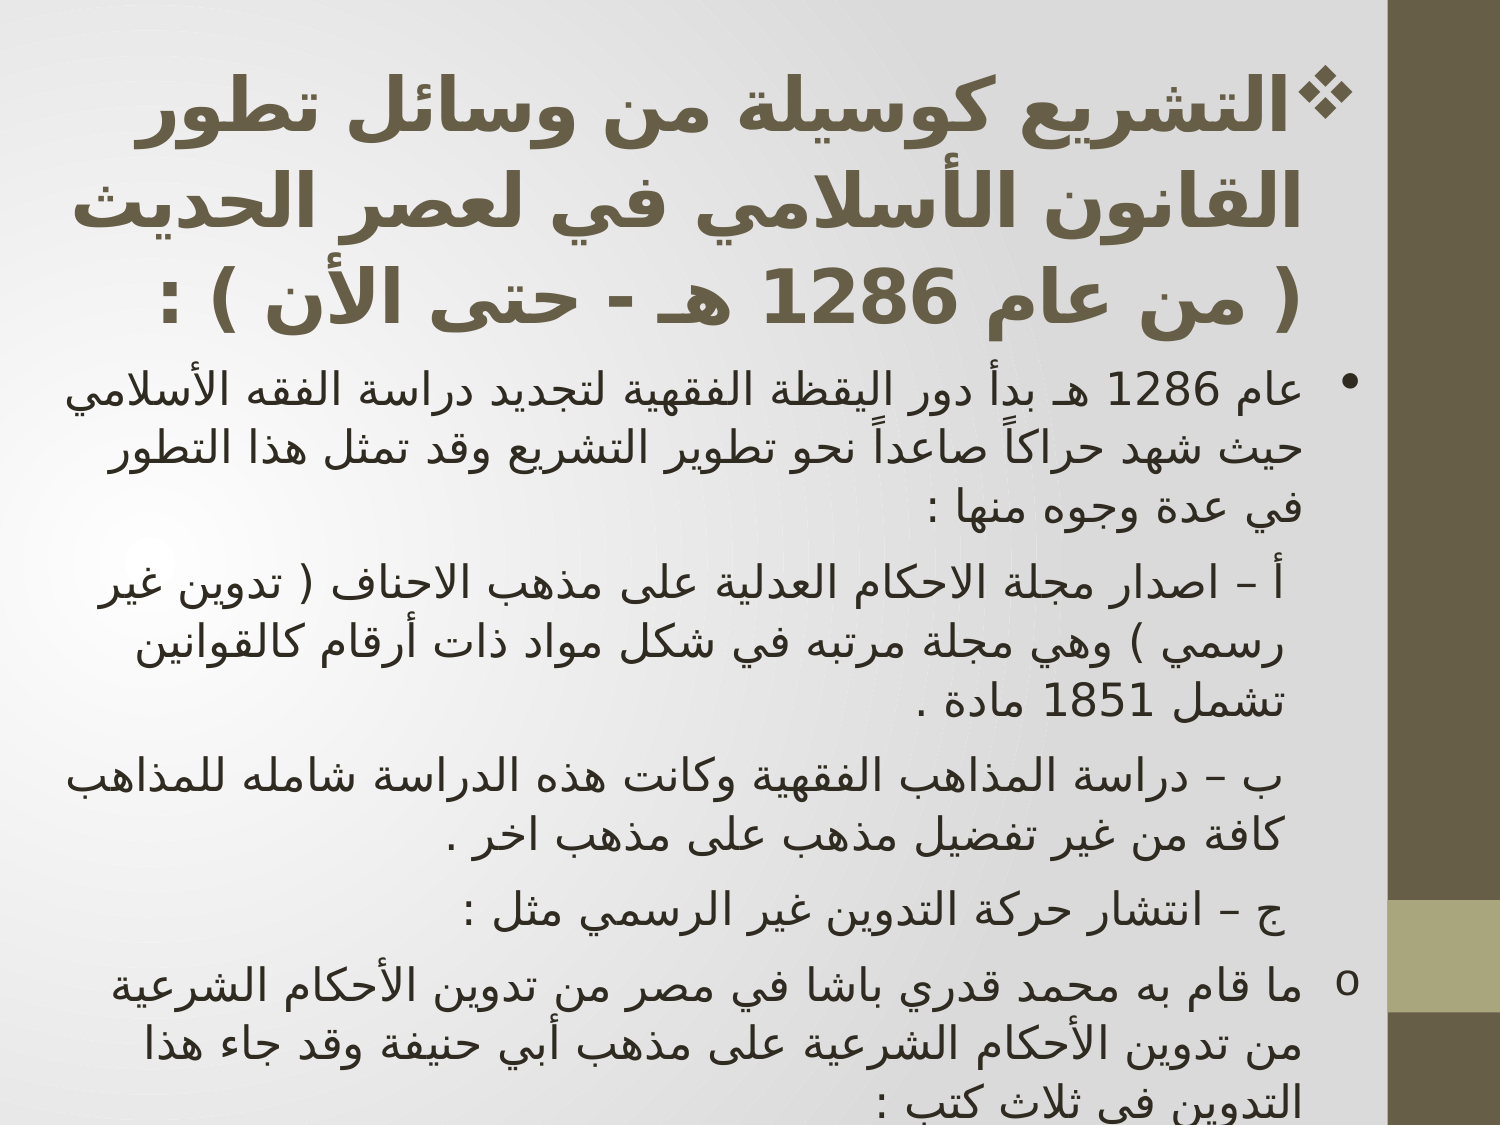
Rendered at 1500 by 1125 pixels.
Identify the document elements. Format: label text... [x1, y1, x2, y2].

text_box التشريع كوسيلة من وسائل تطور القانون الأسلامي في لعصر الحديث ( من عام 1286 هـ - حتى الأن ) : عام 1286 هـ بدأ دور اليقظة الفقهية لتجديد دراسة الفقه الأسلامي حيث شهد حراكاً صاعداً نحو تطوير التشريع وقد تمثل هذا التطور في عدة وجوه منها : أ – اصدار مجلة الاحكام العدلية على مذهب الاحناف ( تدوين غير رسمي ) وهي مجلة مرتبه في شكل مواد ذات أرقام كالقوانين تشمل 1851 مادة . ب – دراسة المذاهب الفقهية وكانت هذه الدراسة شامله للمذاهب كافة من غير تفضيل مذهب على مذهب اخر . ج – انتشار حركة التدوين غير الرسمي مثل : ما قام به محمد قدري باشا في مصر من تدوين الأحكام الشرعية من تدوين الأحكام الشرعية على مذهب أبي حنيفة وقد جاء هذا التدوين في ثلاث كتب : ( الكتاب الأول :مرشد الحيران في معرفة أحوال الإنسان ، يتعلق - بالمعاملات ،يشمل - 949 مادة) ( الكتاب الثاني :كتاب العدل والأنصاف في مشكلات الأوقاف ، يتعلق - بالأوقاف ،يشمل - 646 مادة) [29, 42, 1377, 1125]
